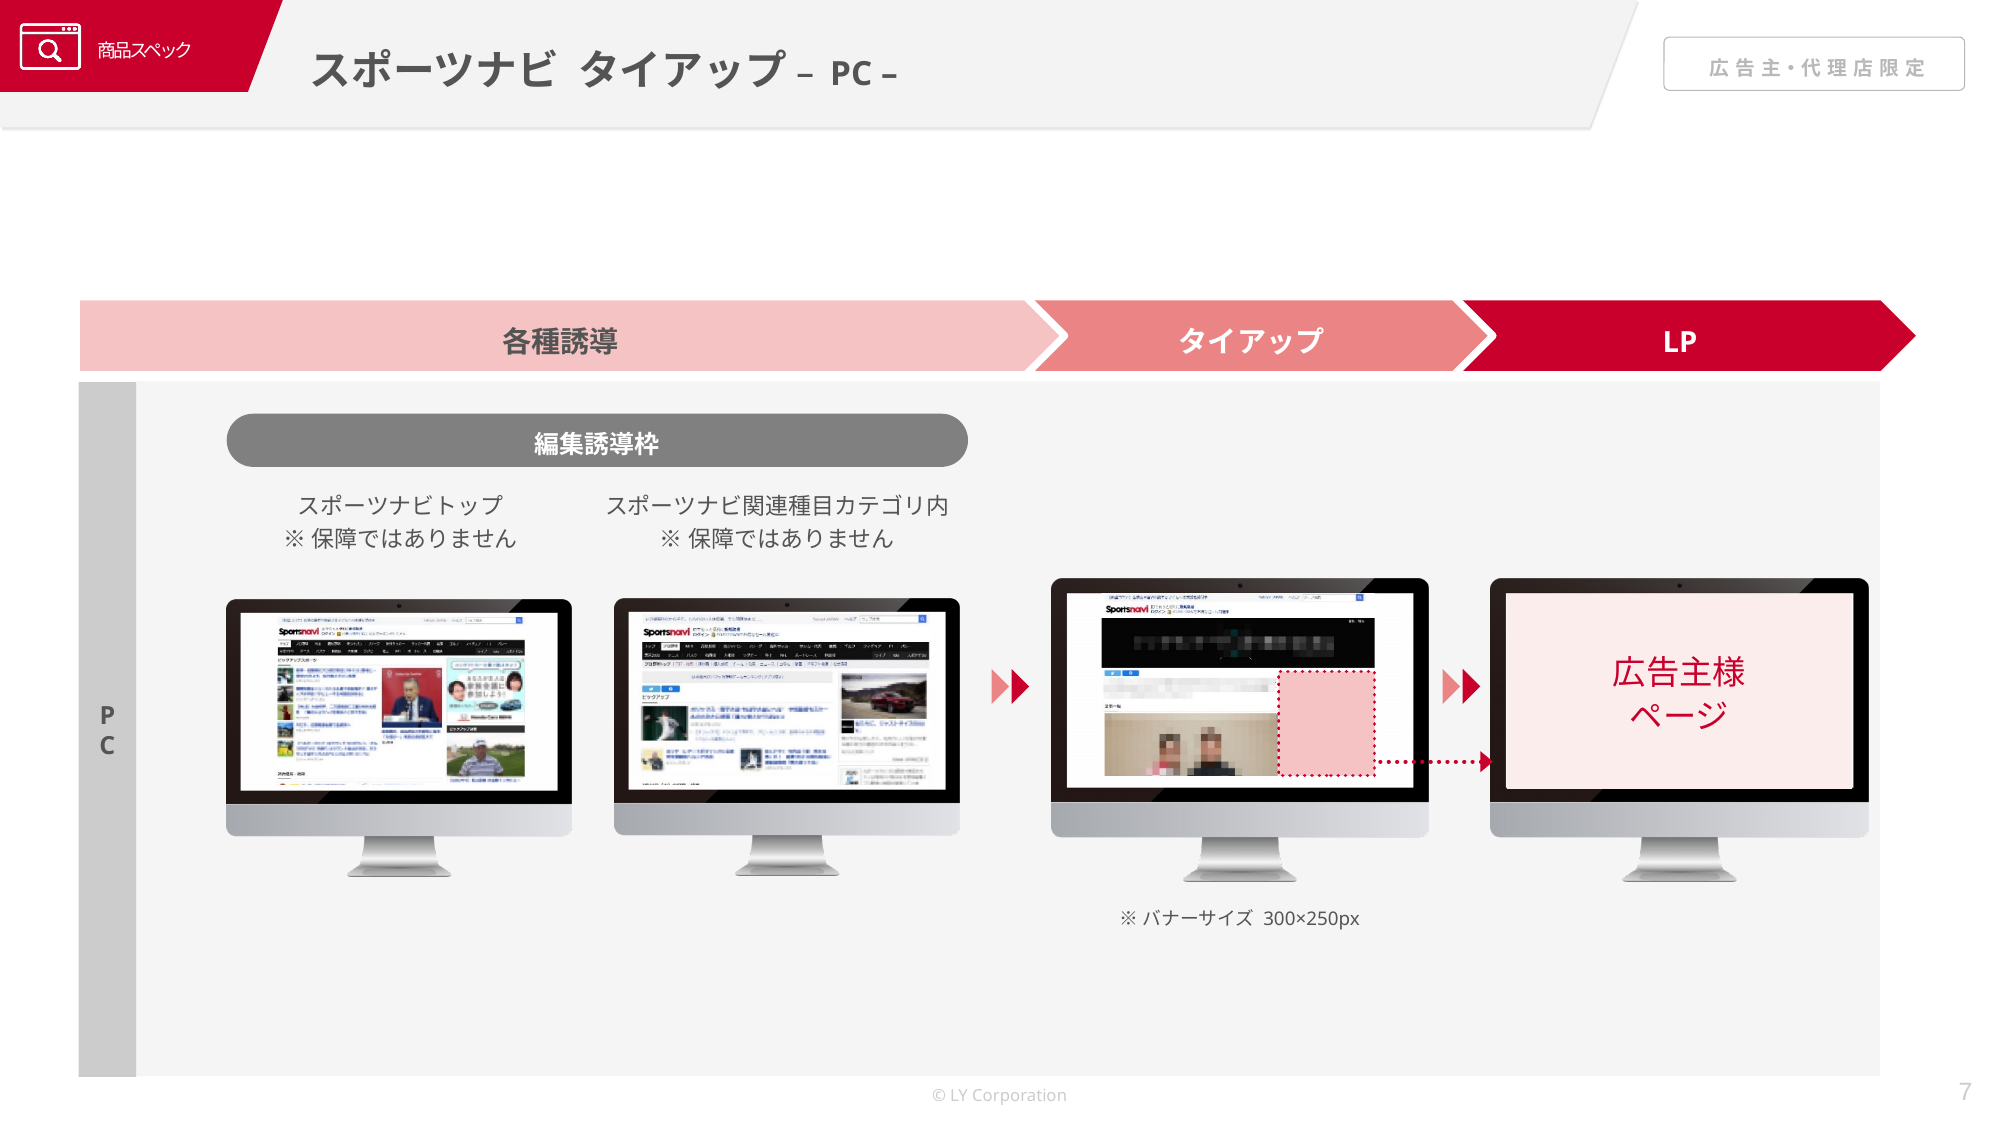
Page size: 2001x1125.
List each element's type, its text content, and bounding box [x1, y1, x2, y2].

list 商品スペック [97, 13, 240, 81]
picture [226, 599, 572, 878]
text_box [1433, 673, 1476, 699]
text_box ※バナーサイズ 300×250px [1119, 906, 1360, 930]
text_box LP [1456, 294, 1924, 377]
picture [1490, 577, 1869, 882]
picture [1050, 577, 1429, 882]
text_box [978, 673, 1025, 699]
text_box 各種誘導 [74, 294, 1067, 377]
picture [16, 12, 84, 80]
text_box 編集誘導枠 [226, 413, 969, 467]
text_box スポーツナビトップ ※保障ではありません [283, 485, 519, 552]
text_box タイアップ [1028, 294, 1496, 377]
list スポーツナビ タイアップ – PC – [309, 41, 1645, 97]
text_box PC [77, 380, 138, 1079]
text_box スポーツナビ関連種目カテゴリ内 ※保障ではありません [604, 485, 950, 552]
text_box [133, 379, 1882, 1078]
picture [614, 598, 960, 876]
